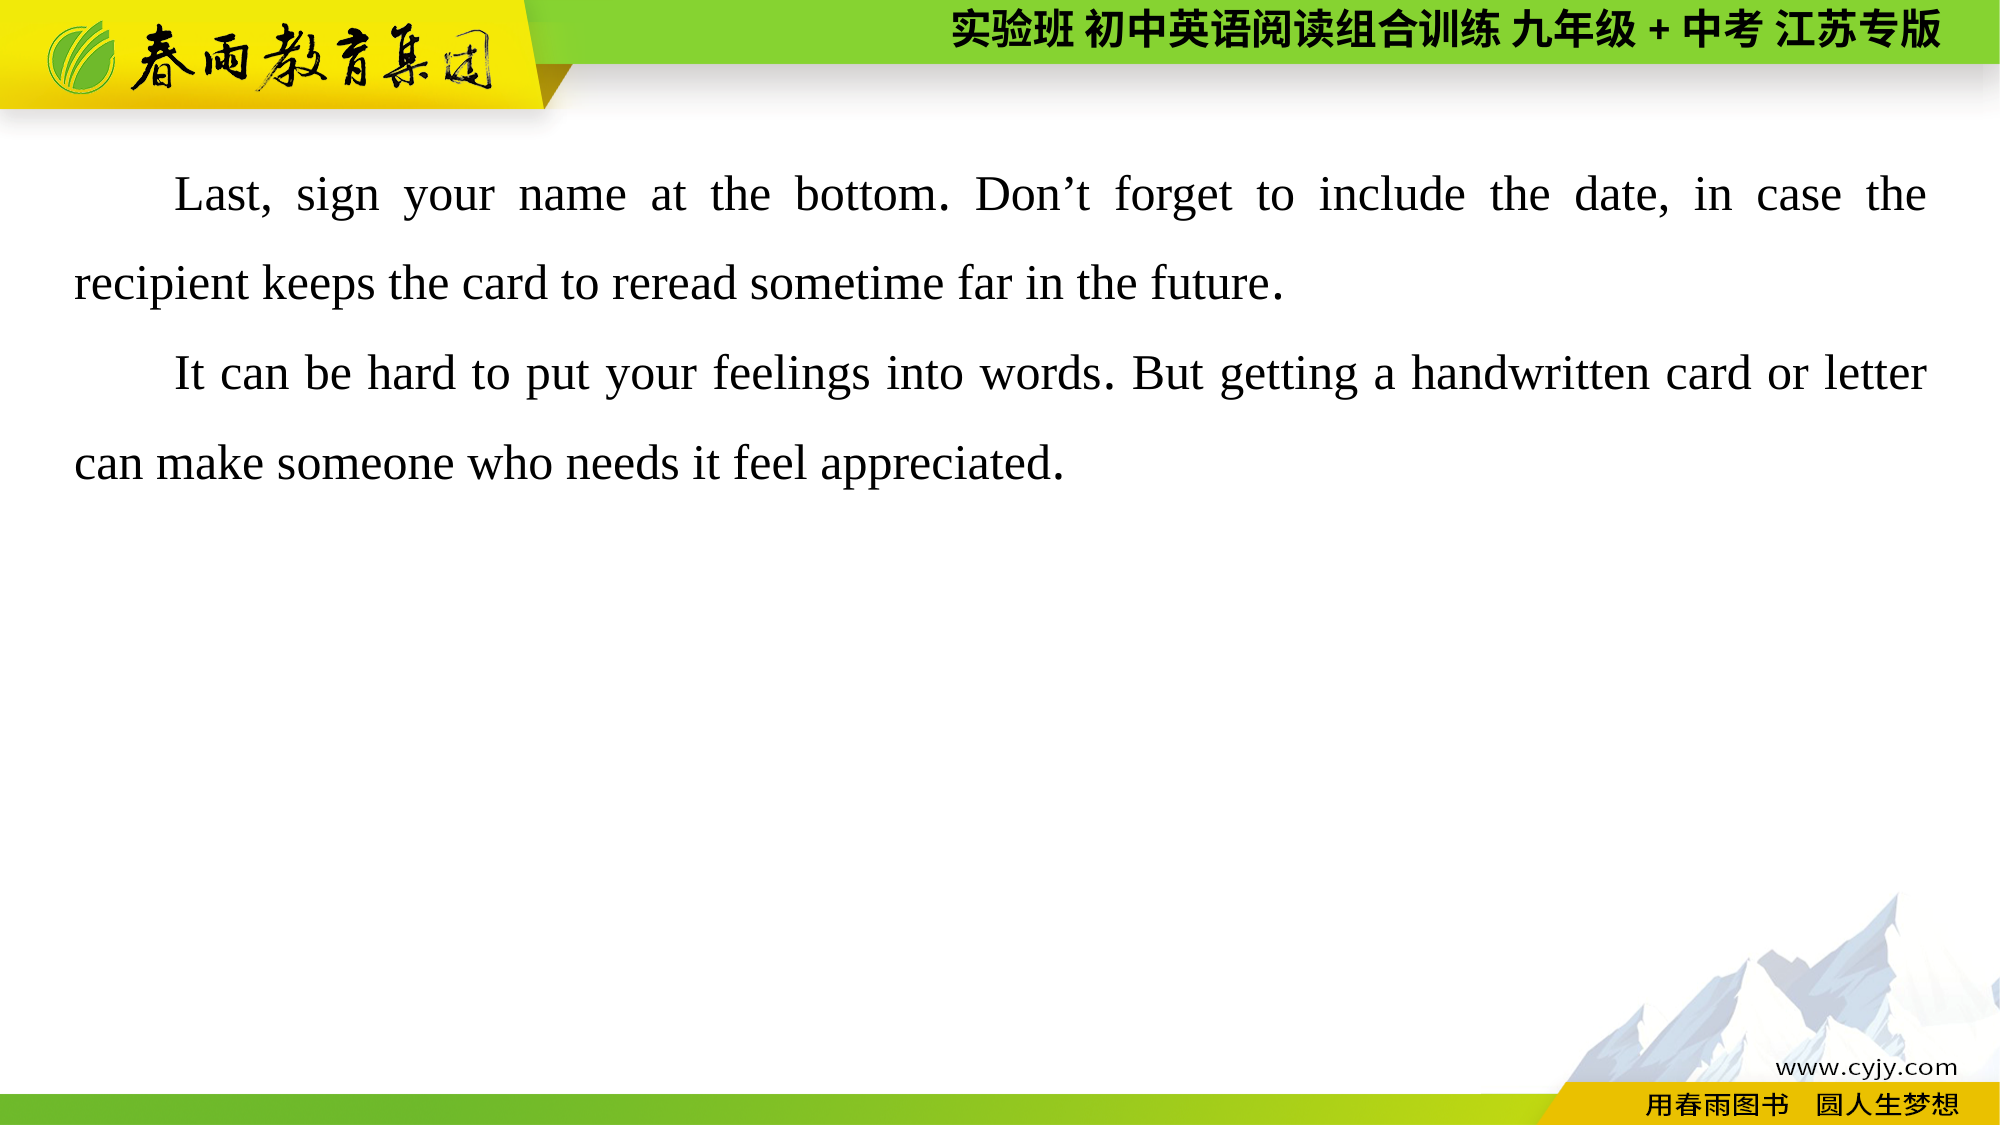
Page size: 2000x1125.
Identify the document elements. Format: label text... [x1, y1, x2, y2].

picture [0, 0, 2000, 1125]
list Last, sign your name at the bottom. Don’t forget to include the date, in case the recipient keeps the card to reread sometime far in the future. It can be hard to put your feelings into words. But getting a handwritten card or letter can make someone who needs it feel appreciated. [59, 122, 1944, 490]
